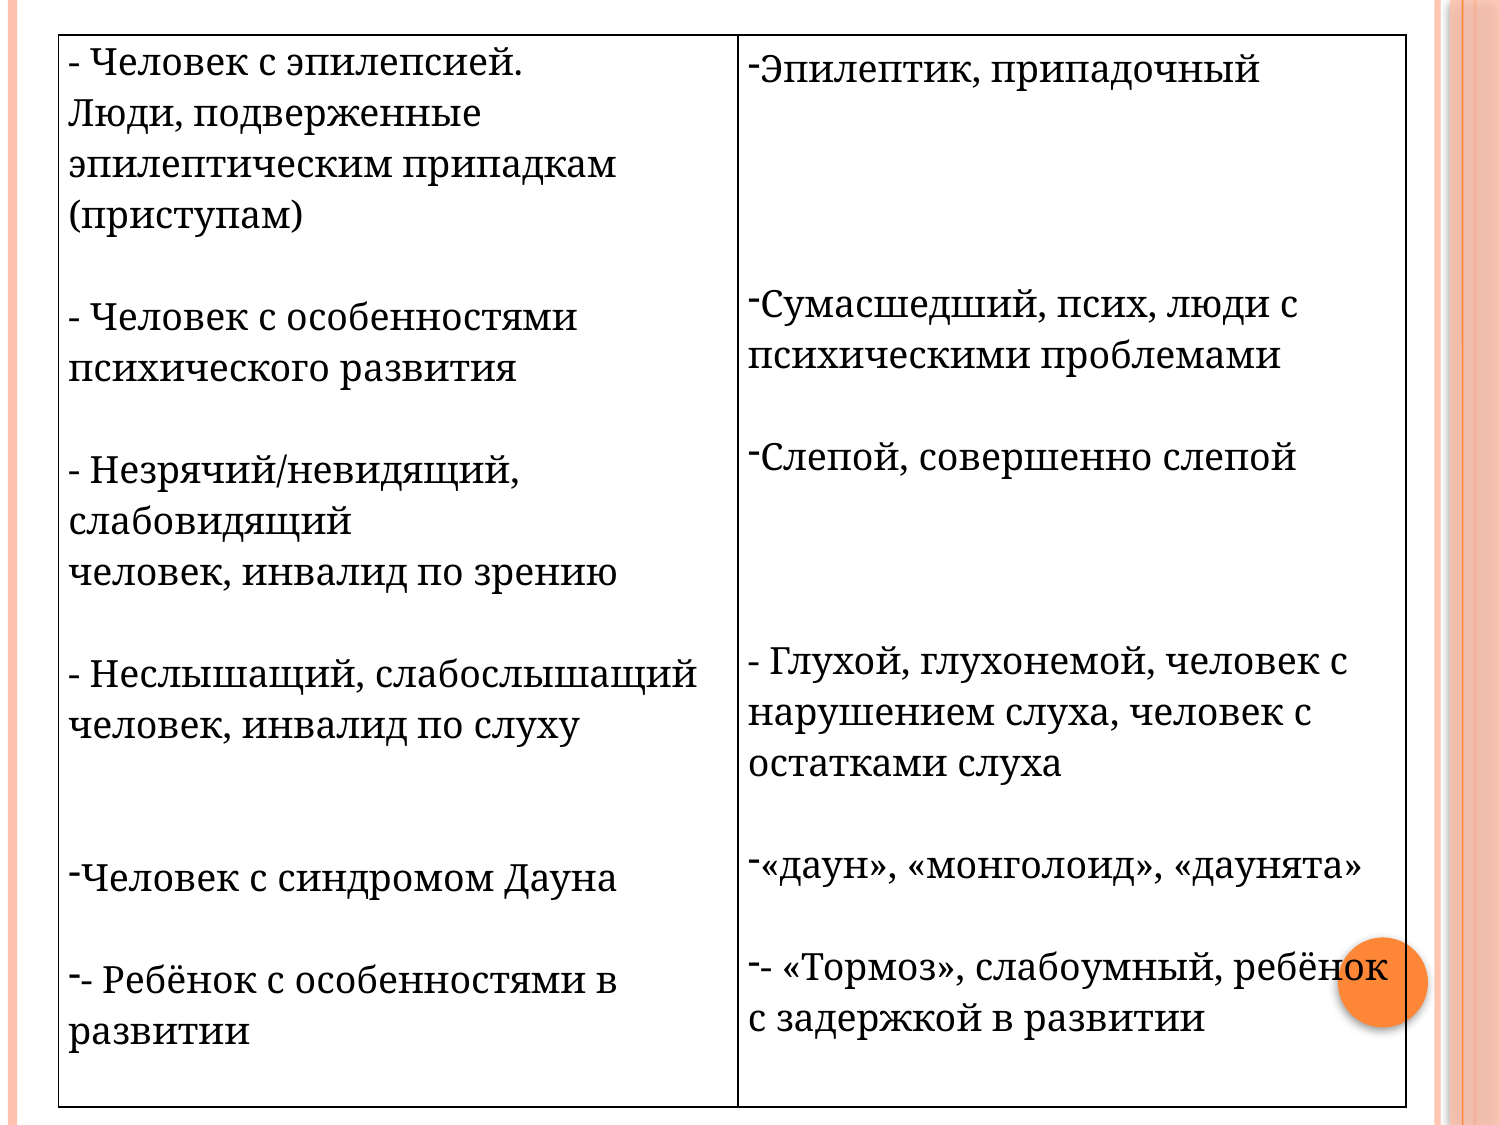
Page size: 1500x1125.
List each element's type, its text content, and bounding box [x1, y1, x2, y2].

table_header Эпилептик, припадочный Сумасшедший, псих, люди с психическими проблемами Слепой, совершенно слепой - Глухой, глухонемой, человек с нарушением слуха, человек с остатками слуха «даун», «монголоид», «даунята» - «Тормоз», слабоумный, ребёнок с задержкой в развитии [739, 36, 1405, 1106]
table_header - Человек с эпилепсией. Люди, подверженные эпилептическим припадкам (приступам) - Человек с особенностями психического развития - Незрячий/невидящий, слабовидящий человек, инвалид по зрению - Неслышащий, слабослышащий человек, инвалид по слуху Человек с синдромом Дауна - Ребёнок с особенностями в развитии [59, 36, 737, 1106]
